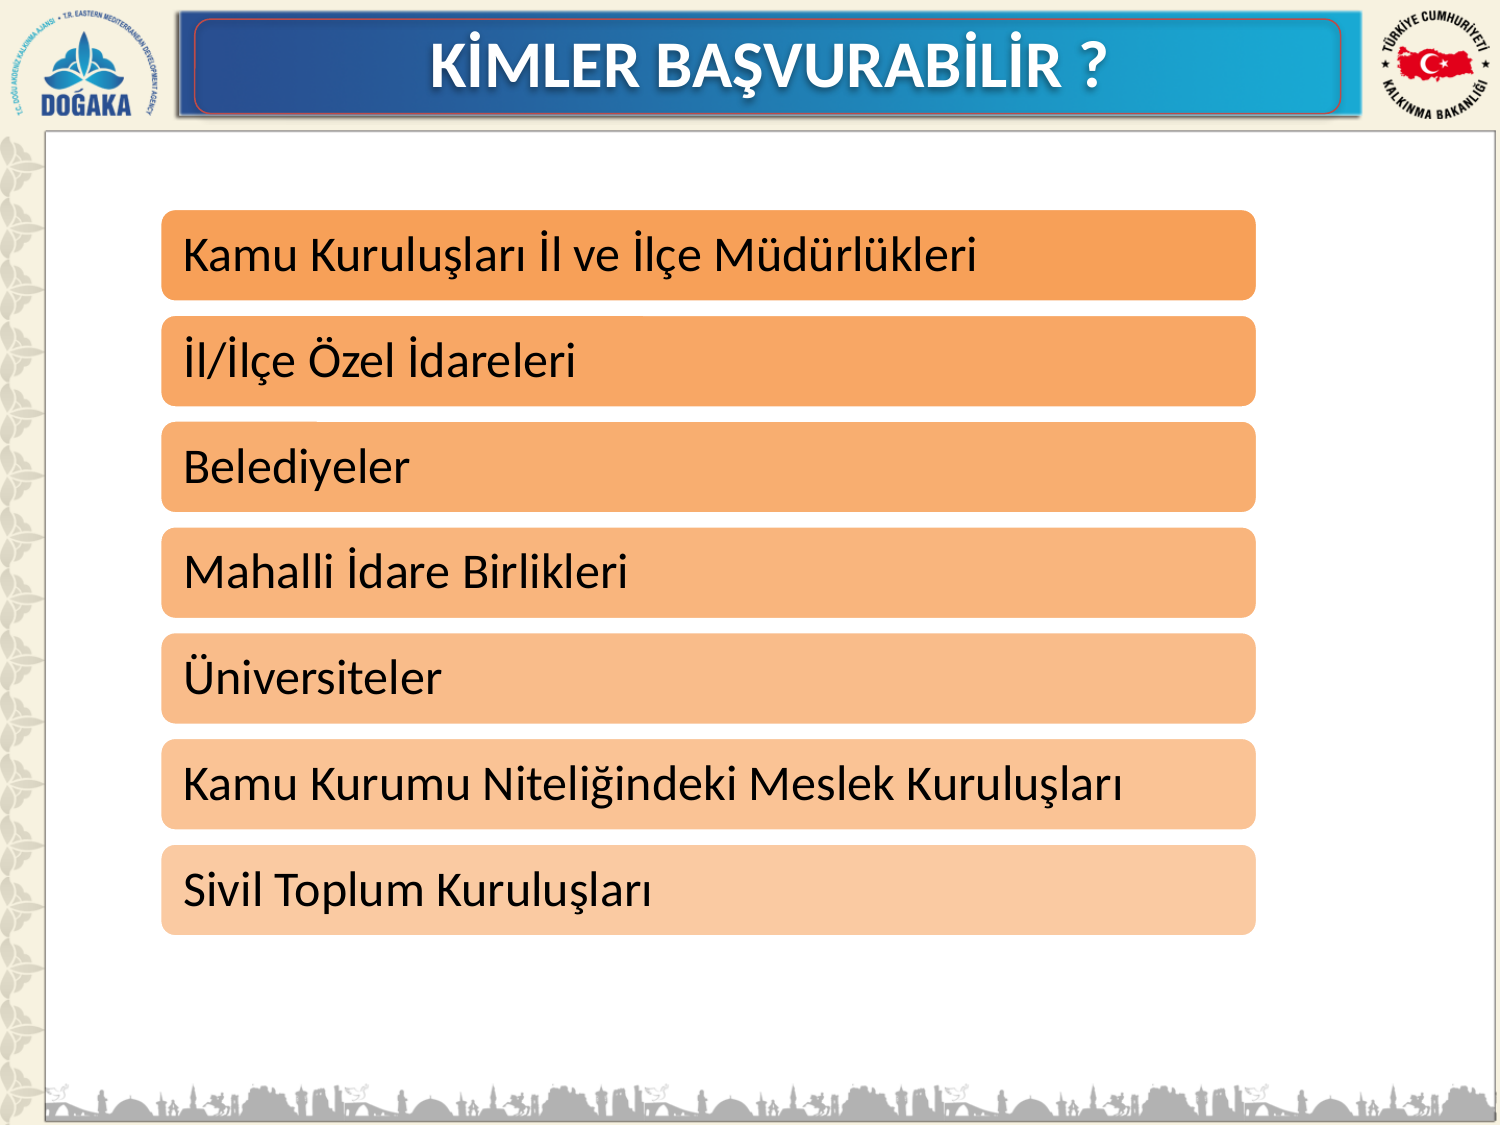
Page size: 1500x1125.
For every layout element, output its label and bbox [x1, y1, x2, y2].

picture [0, 0, 1500, 1125]
text_box [194, 18, 1341, 114]
text_box [159, 207, 1259, 938]
